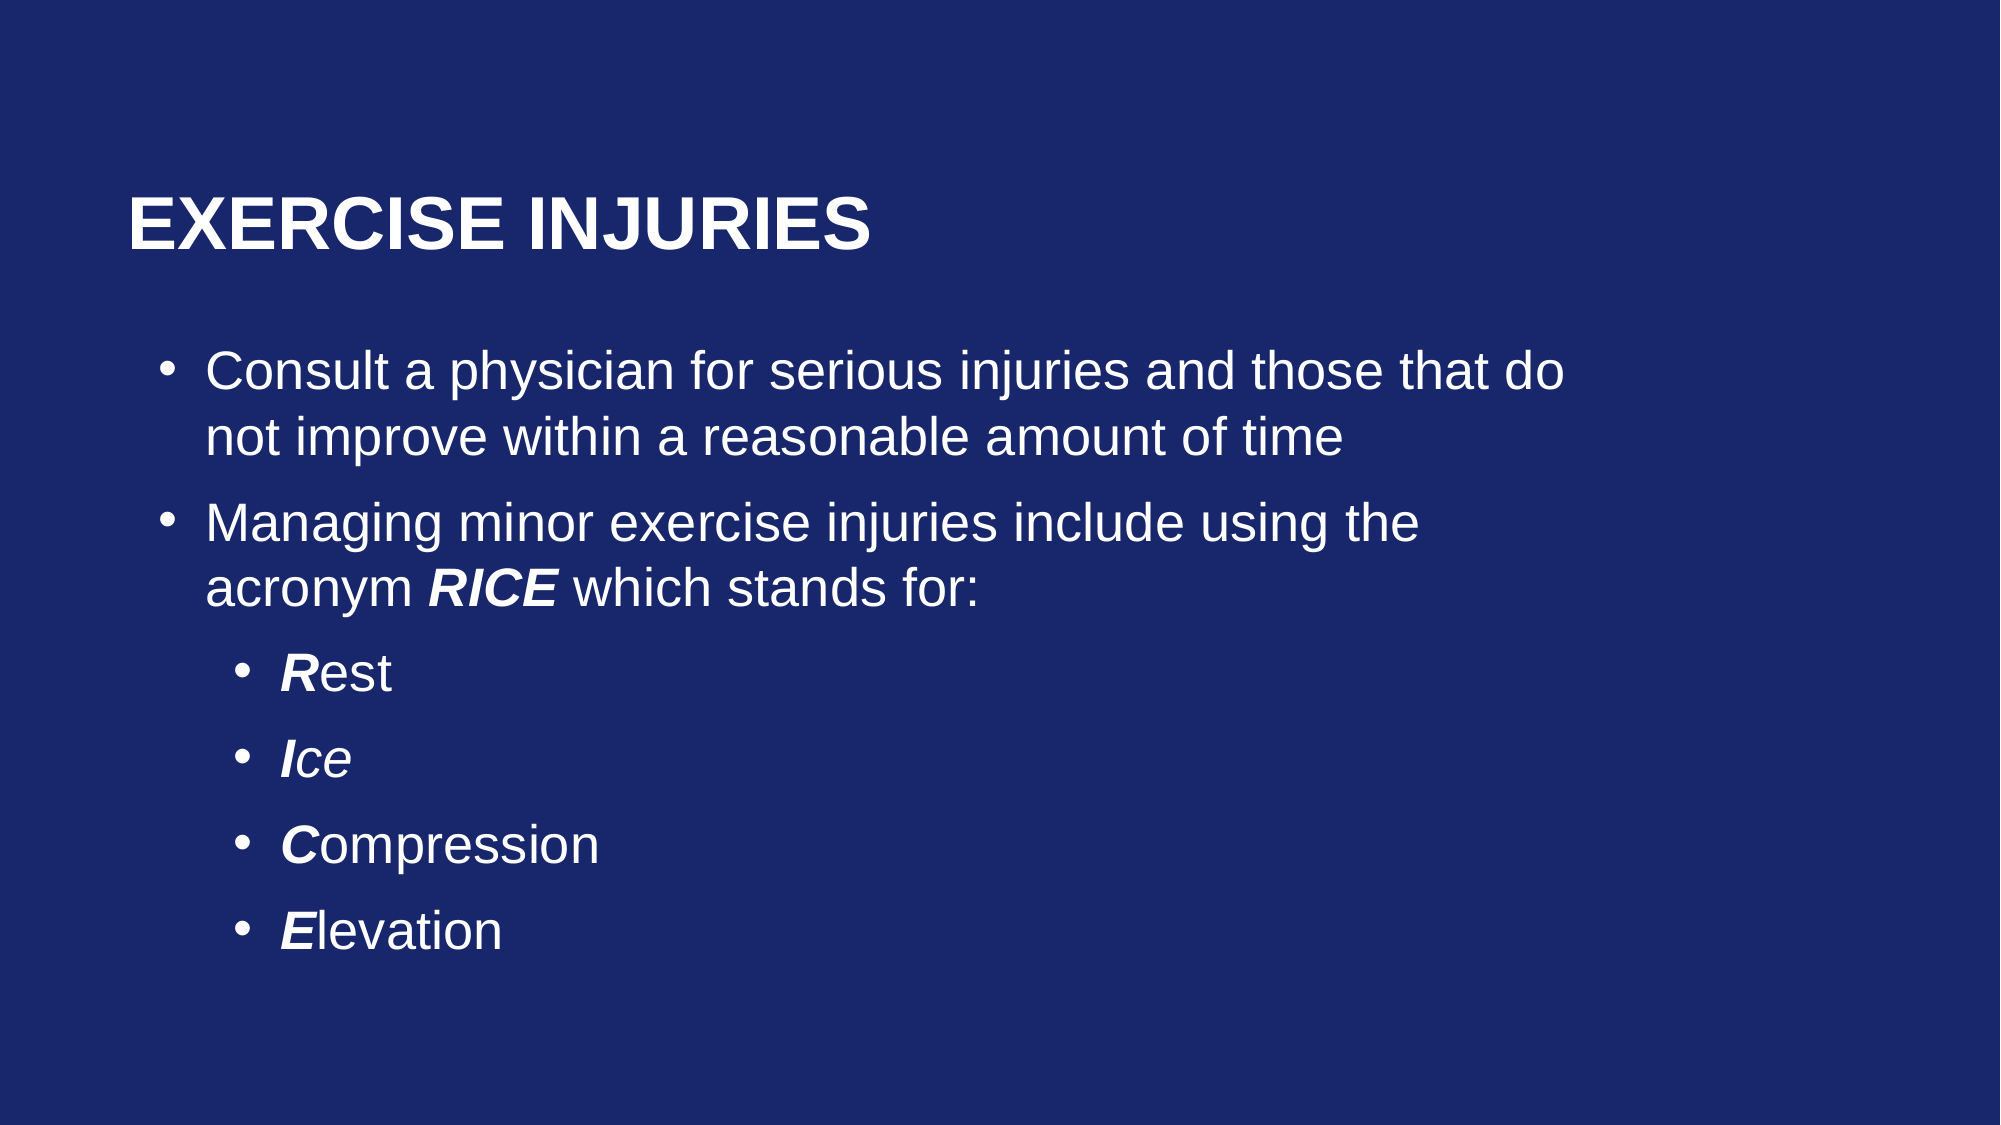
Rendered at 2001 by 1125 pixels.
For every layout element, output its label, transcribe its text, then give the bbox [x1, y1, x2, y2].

list Consult a physician for serious injuries and those that do not improve within a reasonable amount of time Managing minor exercise injuries include using the acronym RICE which stands for: Rest Ice Compression Elevation [143, 304, 1612, 993]
title Exercise Injuries [112, 99, 1775, 339]
